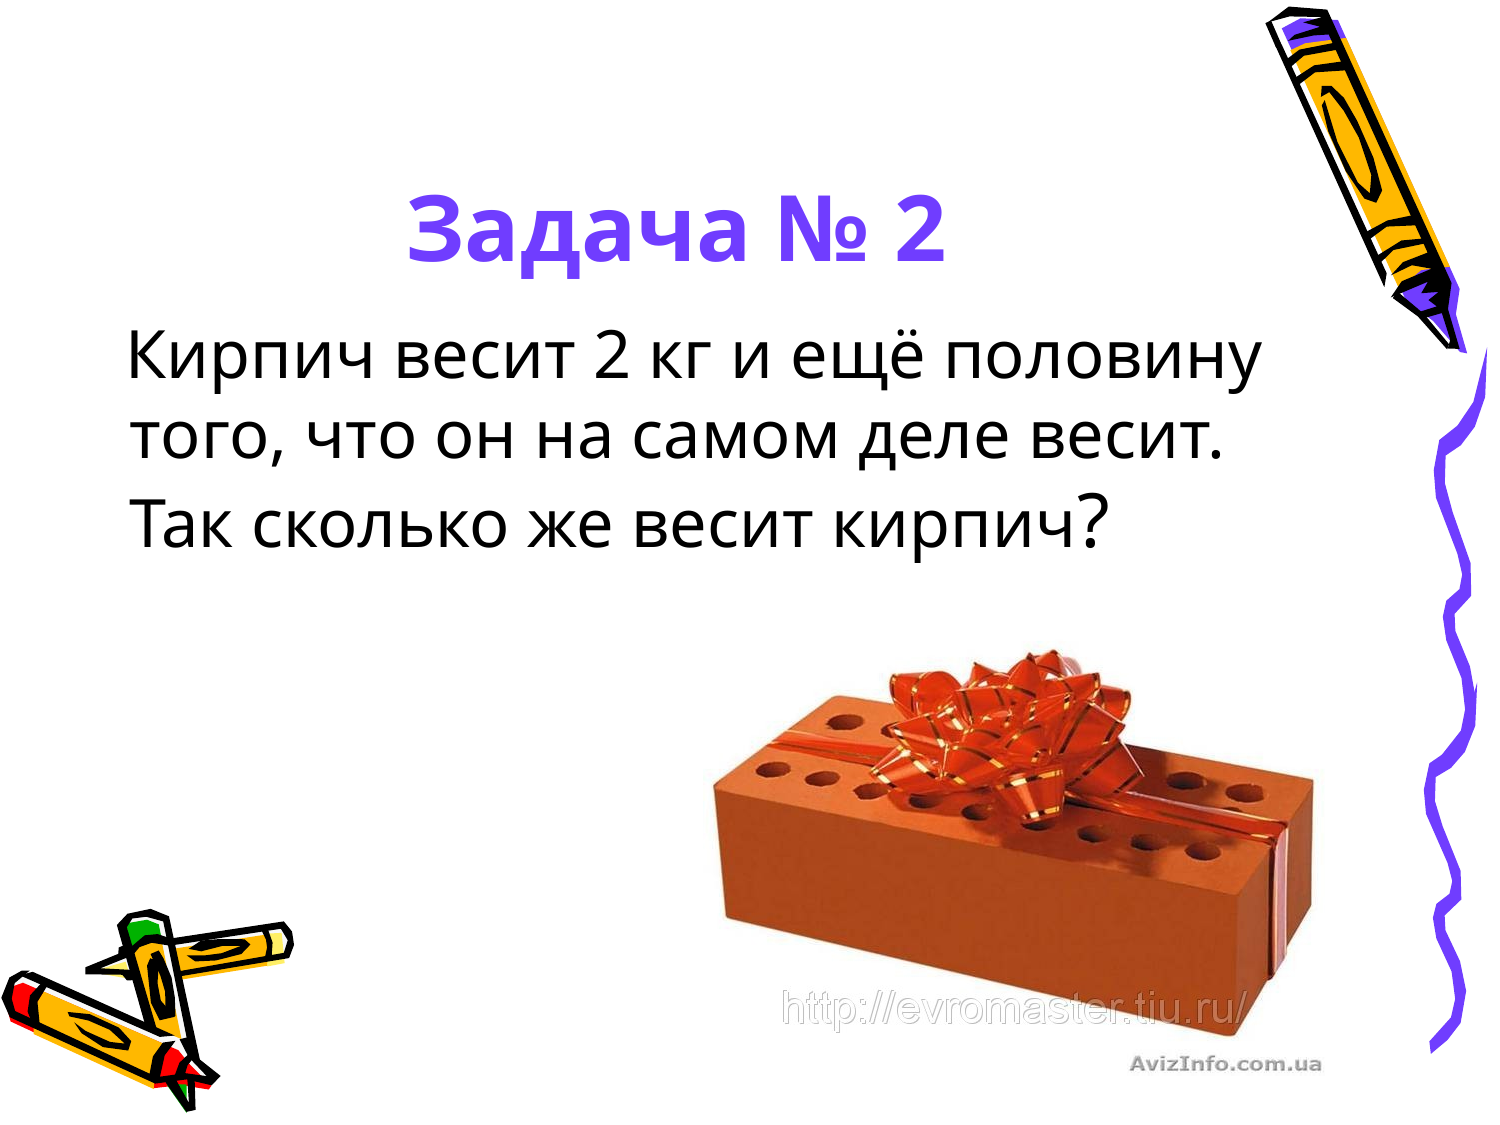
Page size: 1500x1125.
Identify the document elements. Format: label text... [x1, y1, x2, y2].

title Задача № 2 [112, 24, 1240, 288]
picture [702, 609, 1325, 1076]
list Кирпич весит 2 кг и ещё половину того, что он на самом деле весит. Так сколько же весит кирпич? [58, 304, 1322, 905]
